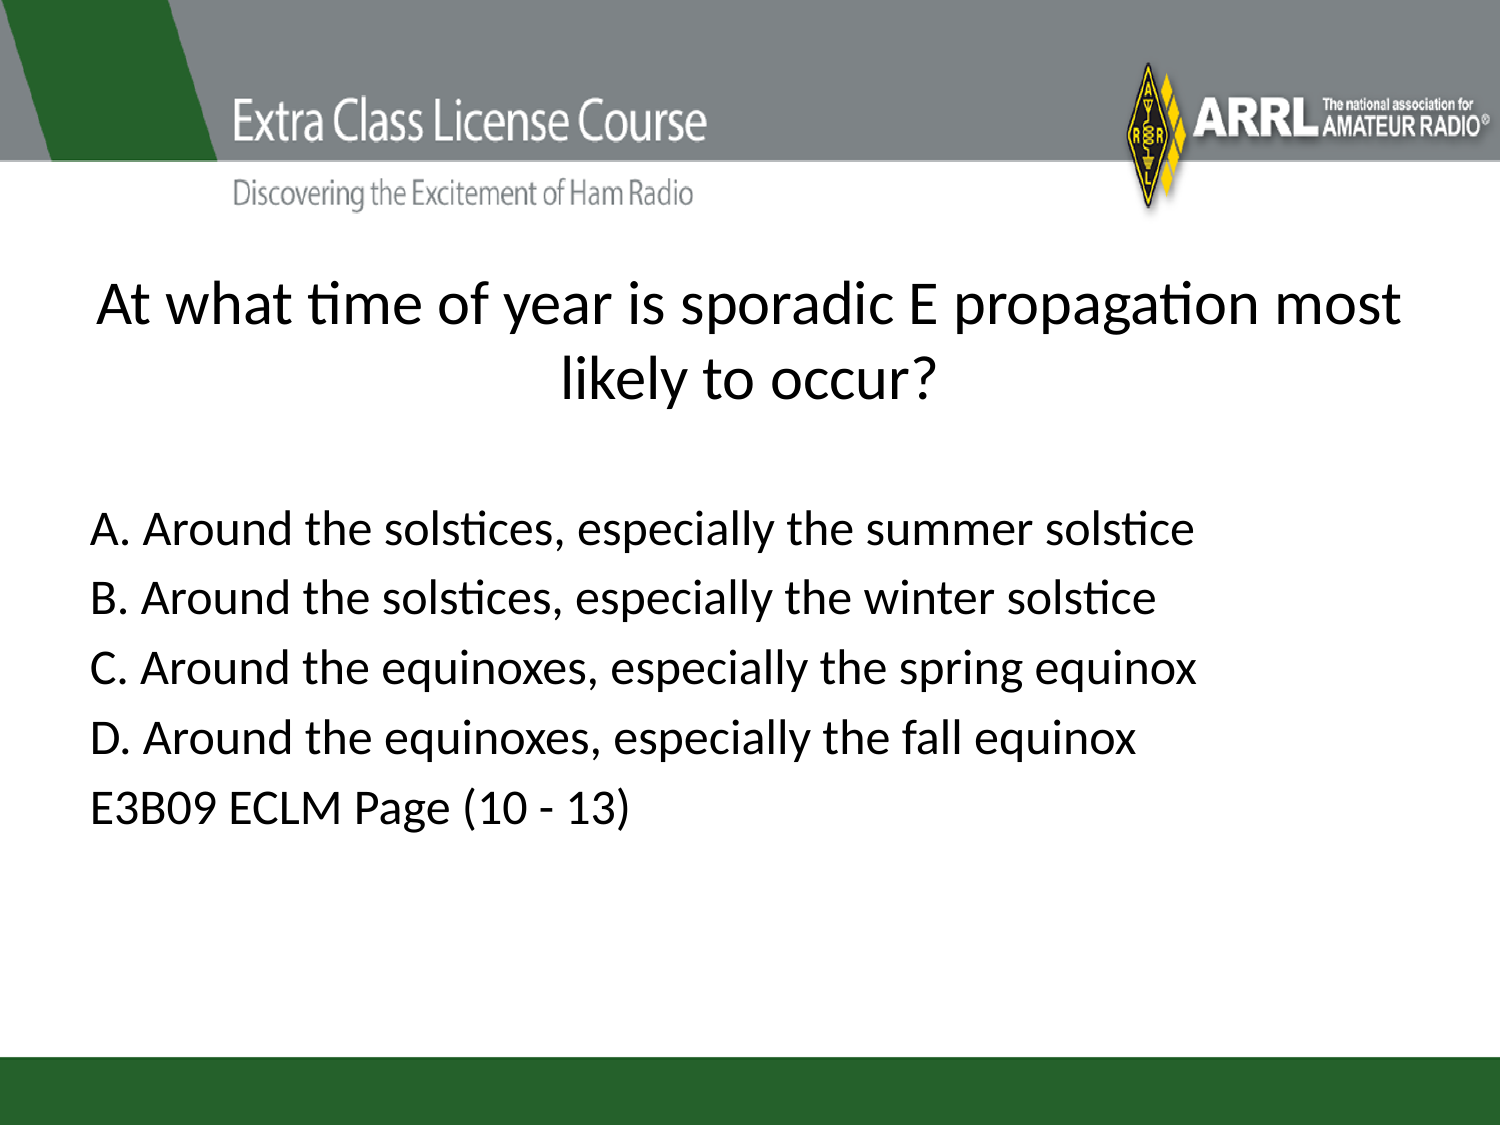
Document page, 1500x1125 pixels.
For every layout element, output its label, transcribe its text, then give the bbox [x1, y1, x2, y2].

picture [0, 0, 1500, 1125]
list A. Around the solstices, especially the summer solstice B. Around the solstices, especially the winter solstice C. Around the equinoxes, especially the spring equinox D. Around the equinoxes, especially the fall equinox E3B09 ECLM Page (10 - 13) [75, 487, 1425, 1005]
title At what time of year is sporadic E propagation most likely to occur? [75, 254, 1425, 435]
